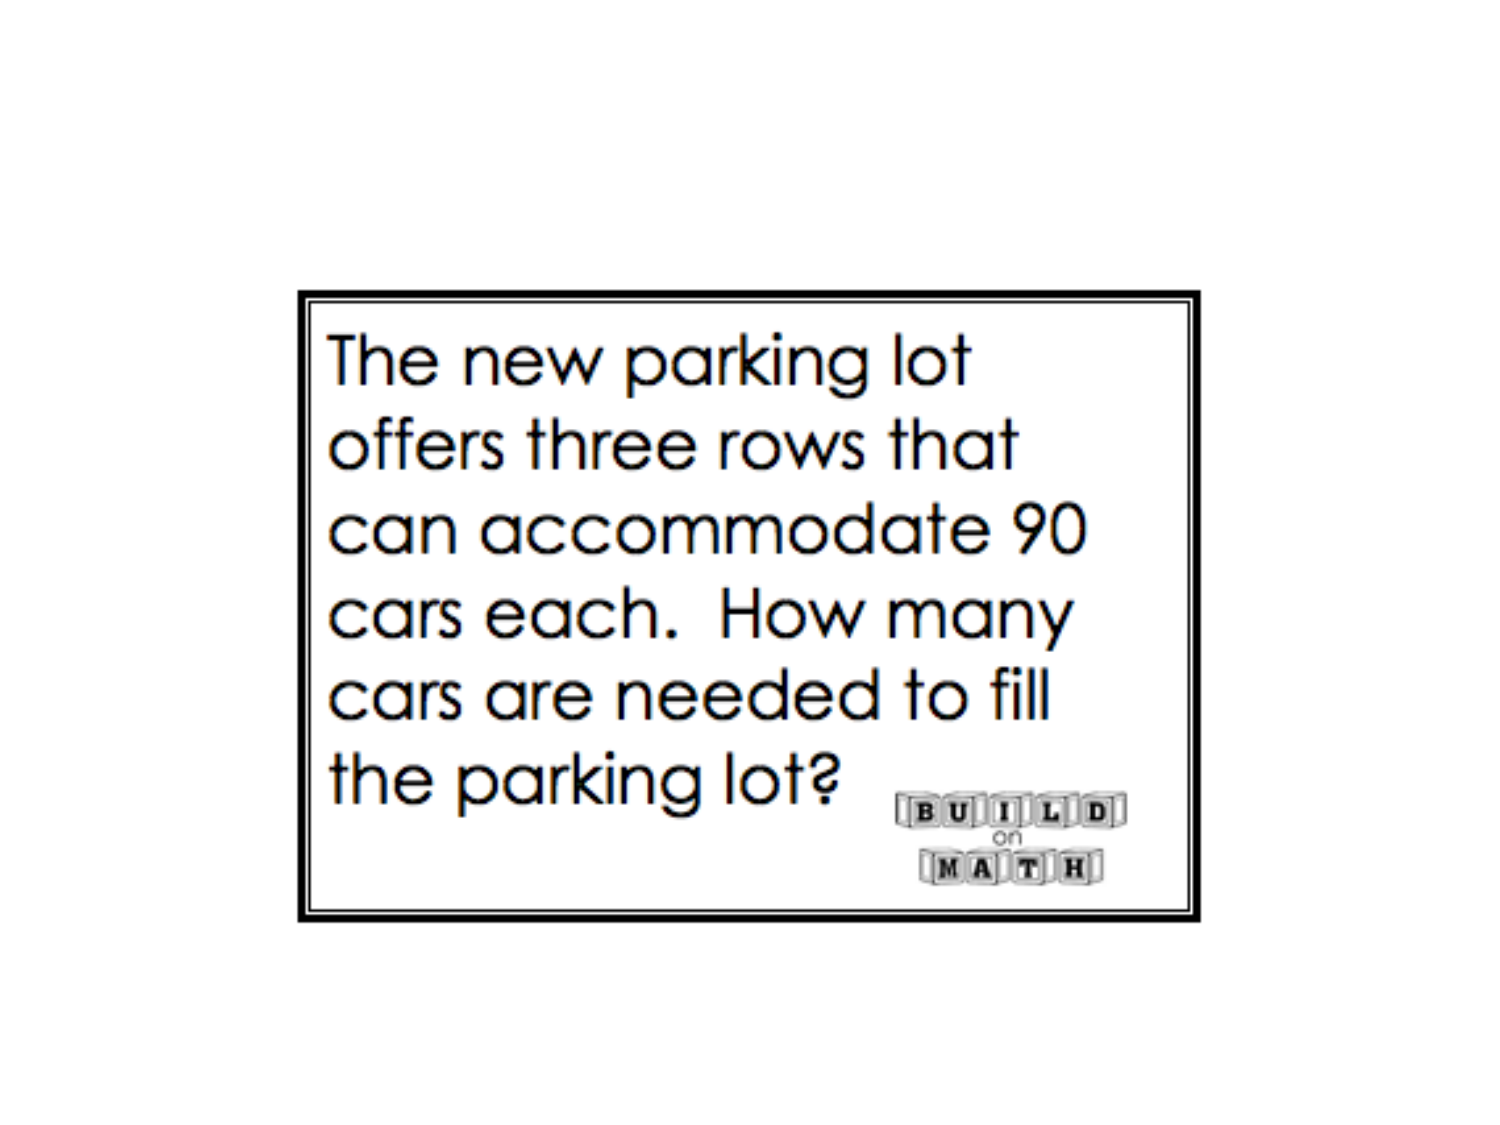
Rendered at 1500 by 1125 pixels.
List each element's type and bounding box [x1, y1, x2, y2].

list [74, 262, 1426, 1006]
